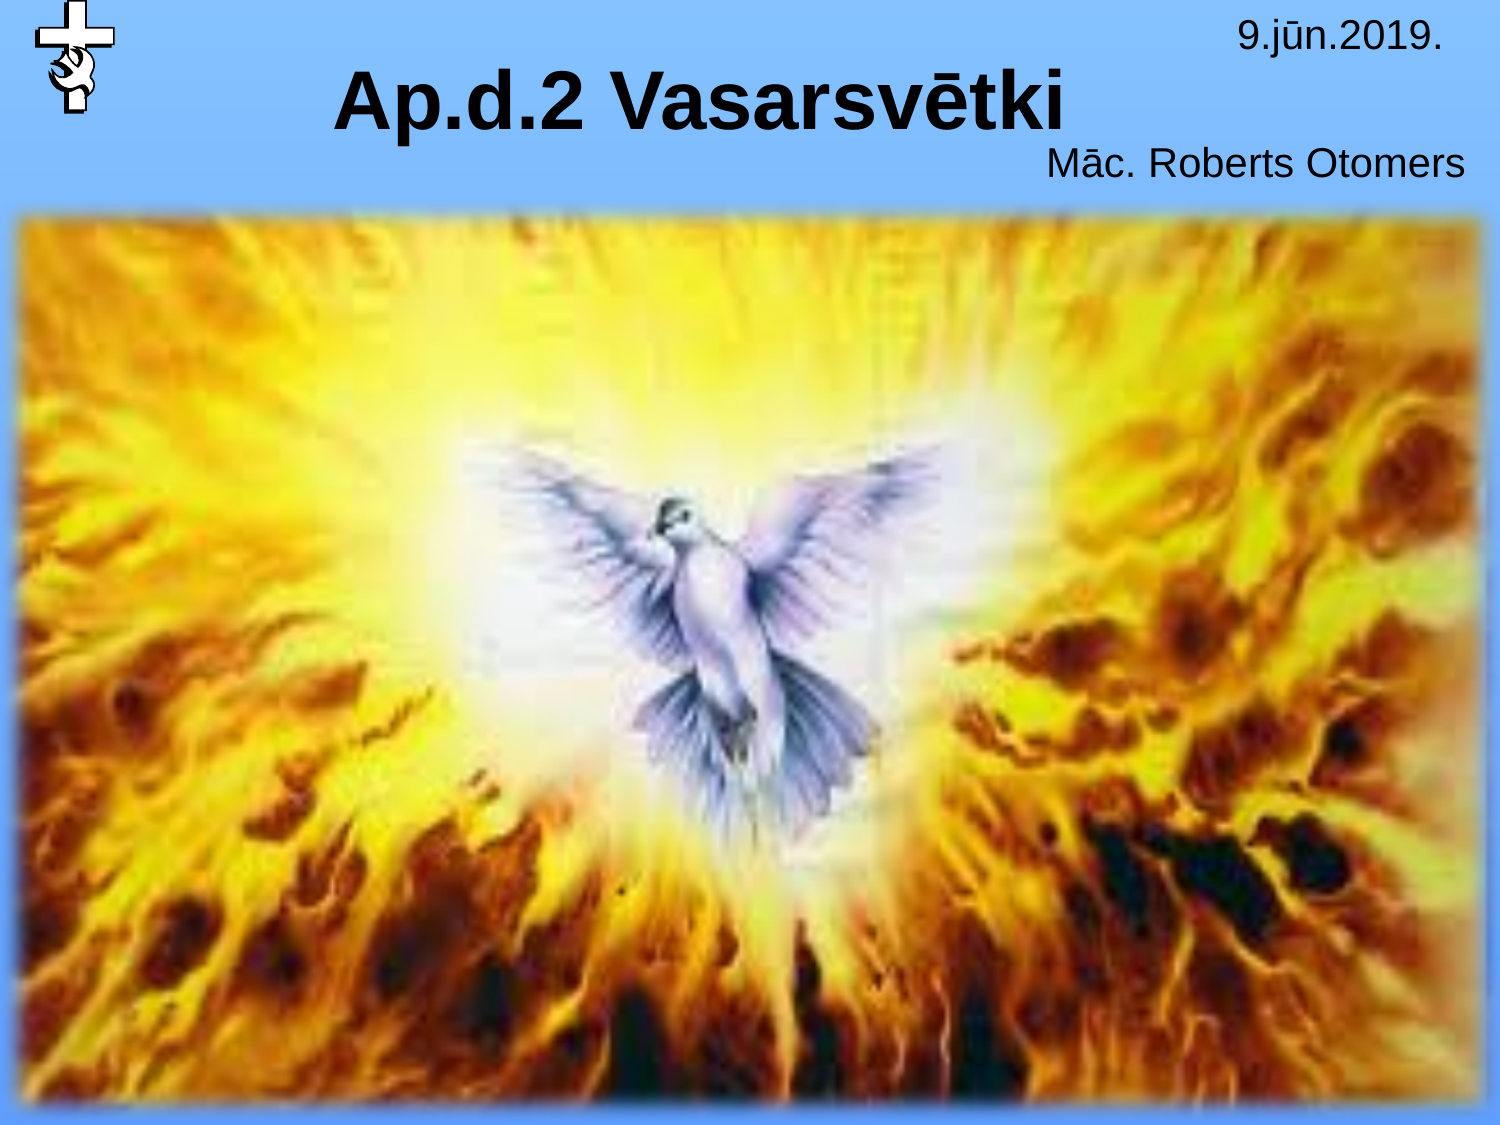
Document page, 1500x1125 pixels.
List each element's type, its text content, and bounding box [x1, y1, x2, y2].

text_box 9.jūn.2019. [1222, 0, 1500, 65]
picture [34, 0, 116, 114]
title Ap.d.2 Vasarsvētki [29, 8, 1371, 185]
picture [0, 198, 1500, 1125]
text_box Māc. Roberts Otomers [1031, 128, 1500, 194]
